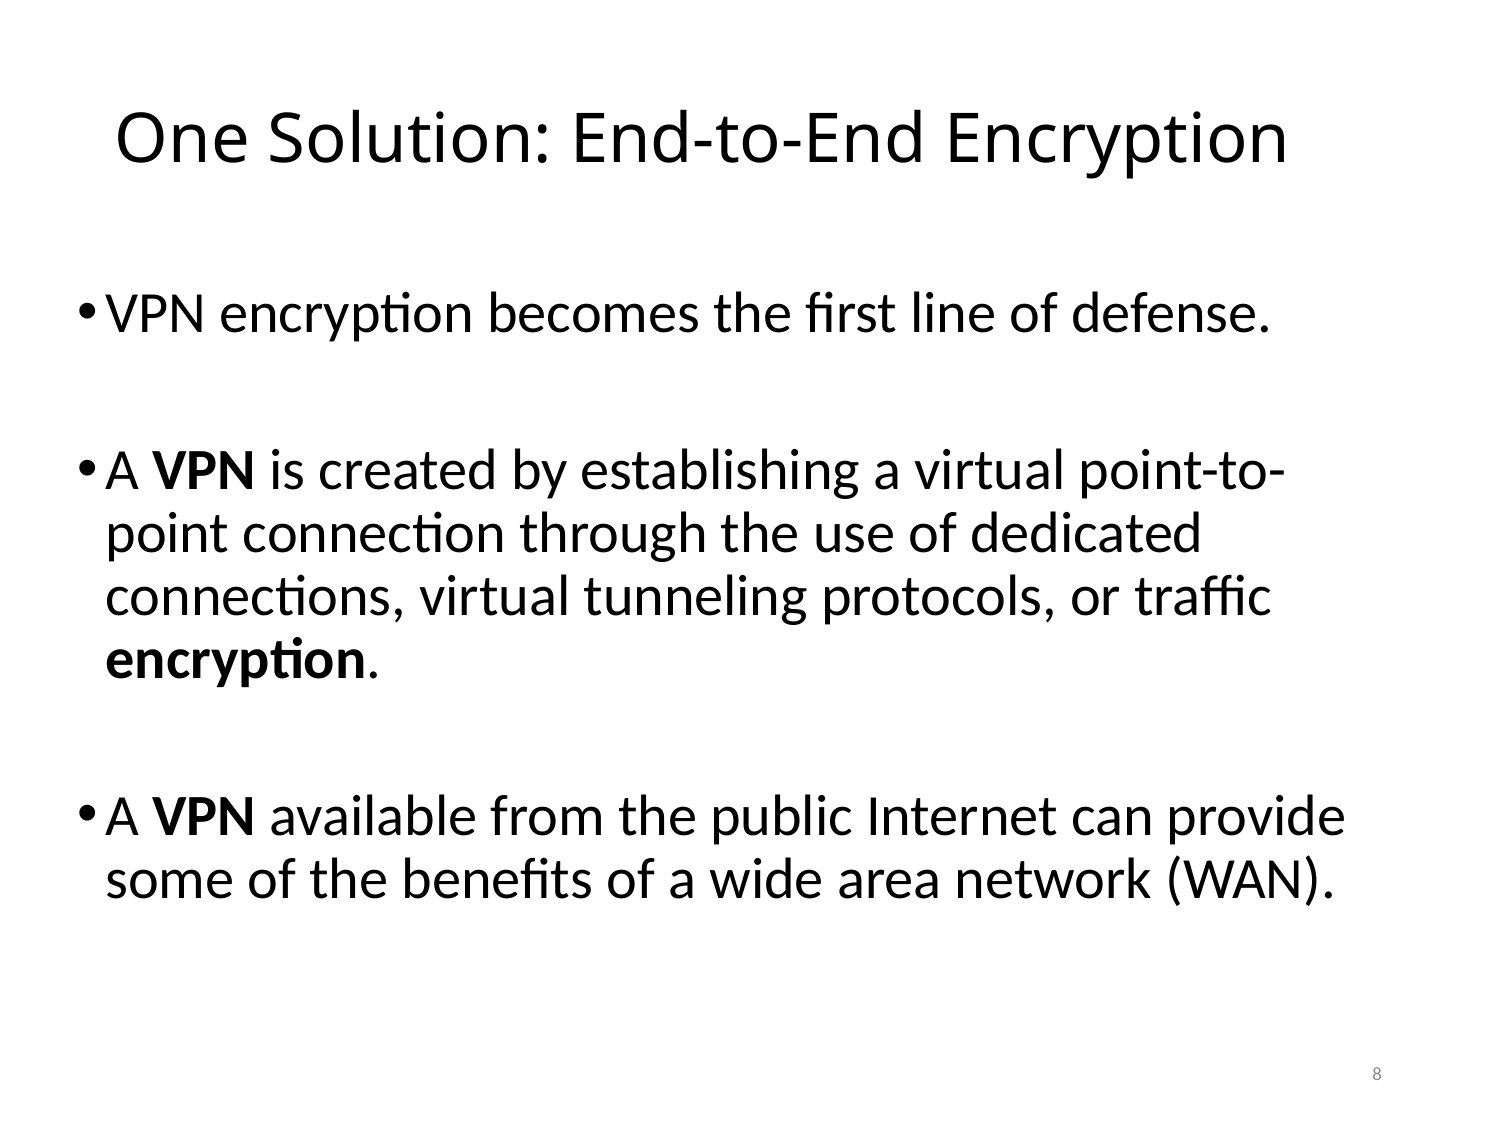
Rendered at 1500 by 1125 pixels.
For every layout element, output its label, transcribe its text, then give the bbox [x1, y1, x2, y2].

title One Solution: End-to-End Encryption [99, 87, 1413, 193]
list VPN encryption becomes the first line of defense. A VPN is created by establishing a virtual point-to-point connection through the use of dedicated connections, virtual tunneling protocols, or traffic encryption. A VPN available from the public Internet can provide some of the benefits of a wide area network (WAN). [62, 275, 1413, 951]
slide_number 8 [1059, 1042, 1397, 1103]
